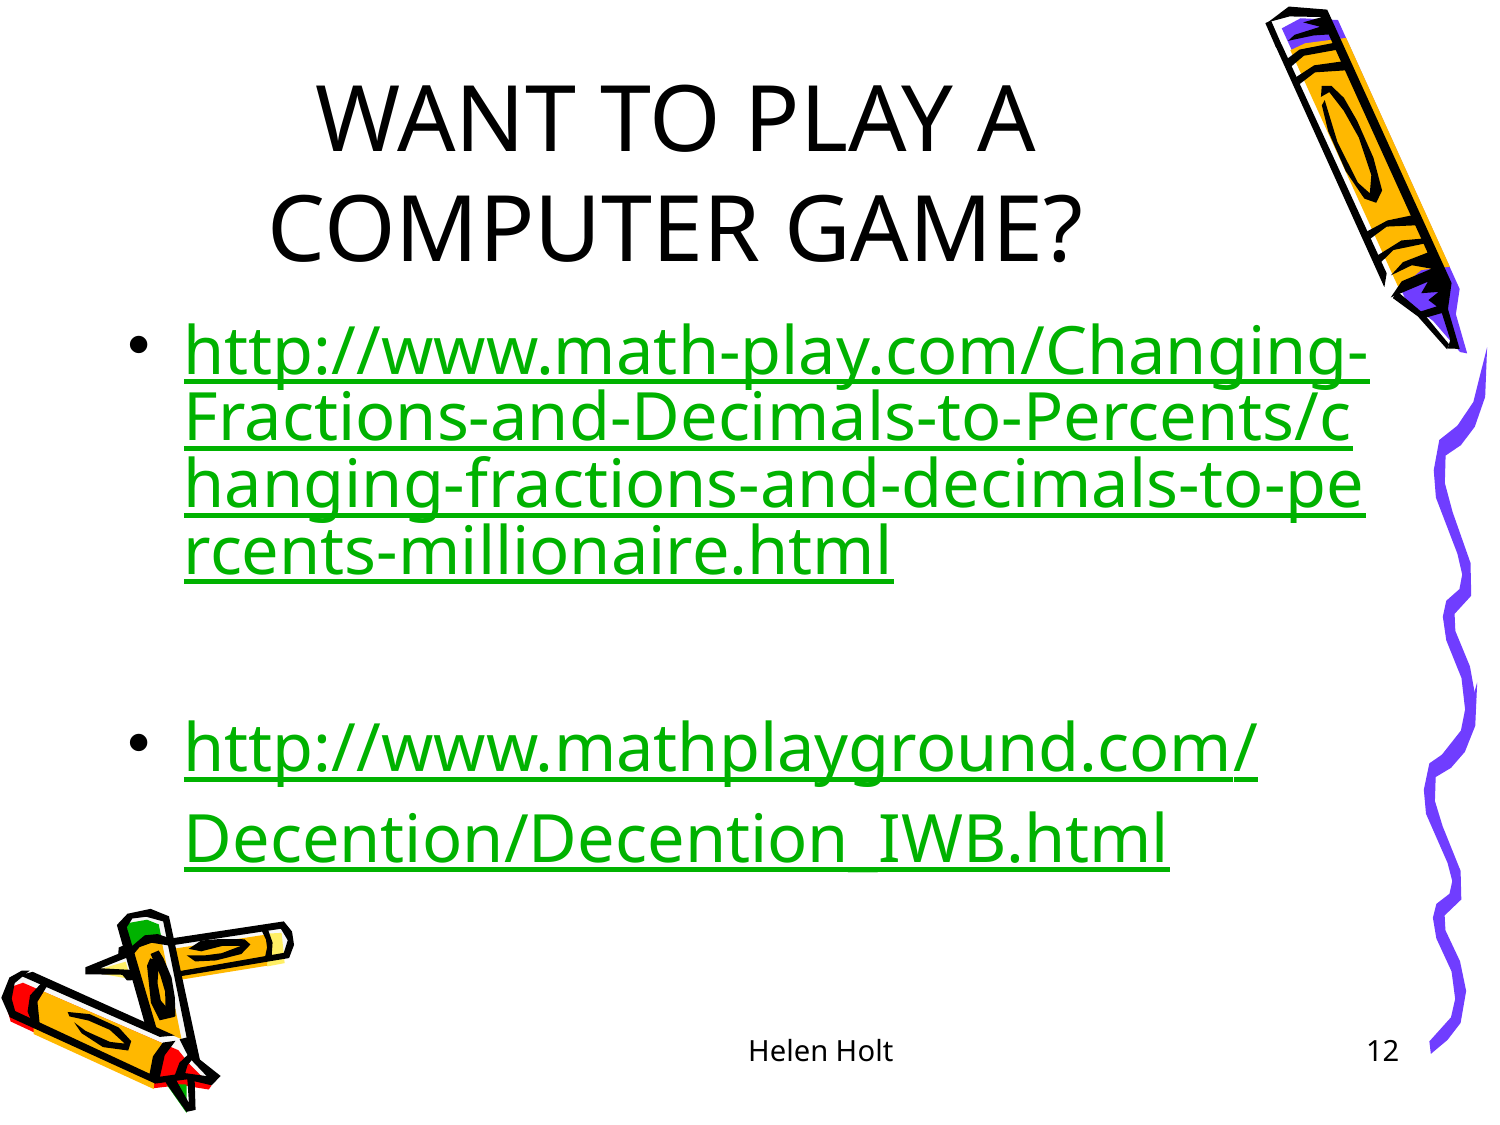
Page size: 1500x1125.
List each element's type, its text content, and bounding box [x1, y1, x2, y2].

footer Helen Holt [583, 1025, 1059, 1100]
title WANT TO PLAY A COMPUTER GAME? [112, 24, 1240, 288]
slide_number 12 [1102, 1025, 1415, 1100]
list http://www.math-play.com/Changing-Fractions-and-Decimals-to-Percents/changing-fractions-and-decimals-to-percents-millionaire.html http://www.mathplayground.com/Decention/Decention_IWB.html [112, 299, 1388, 900]
